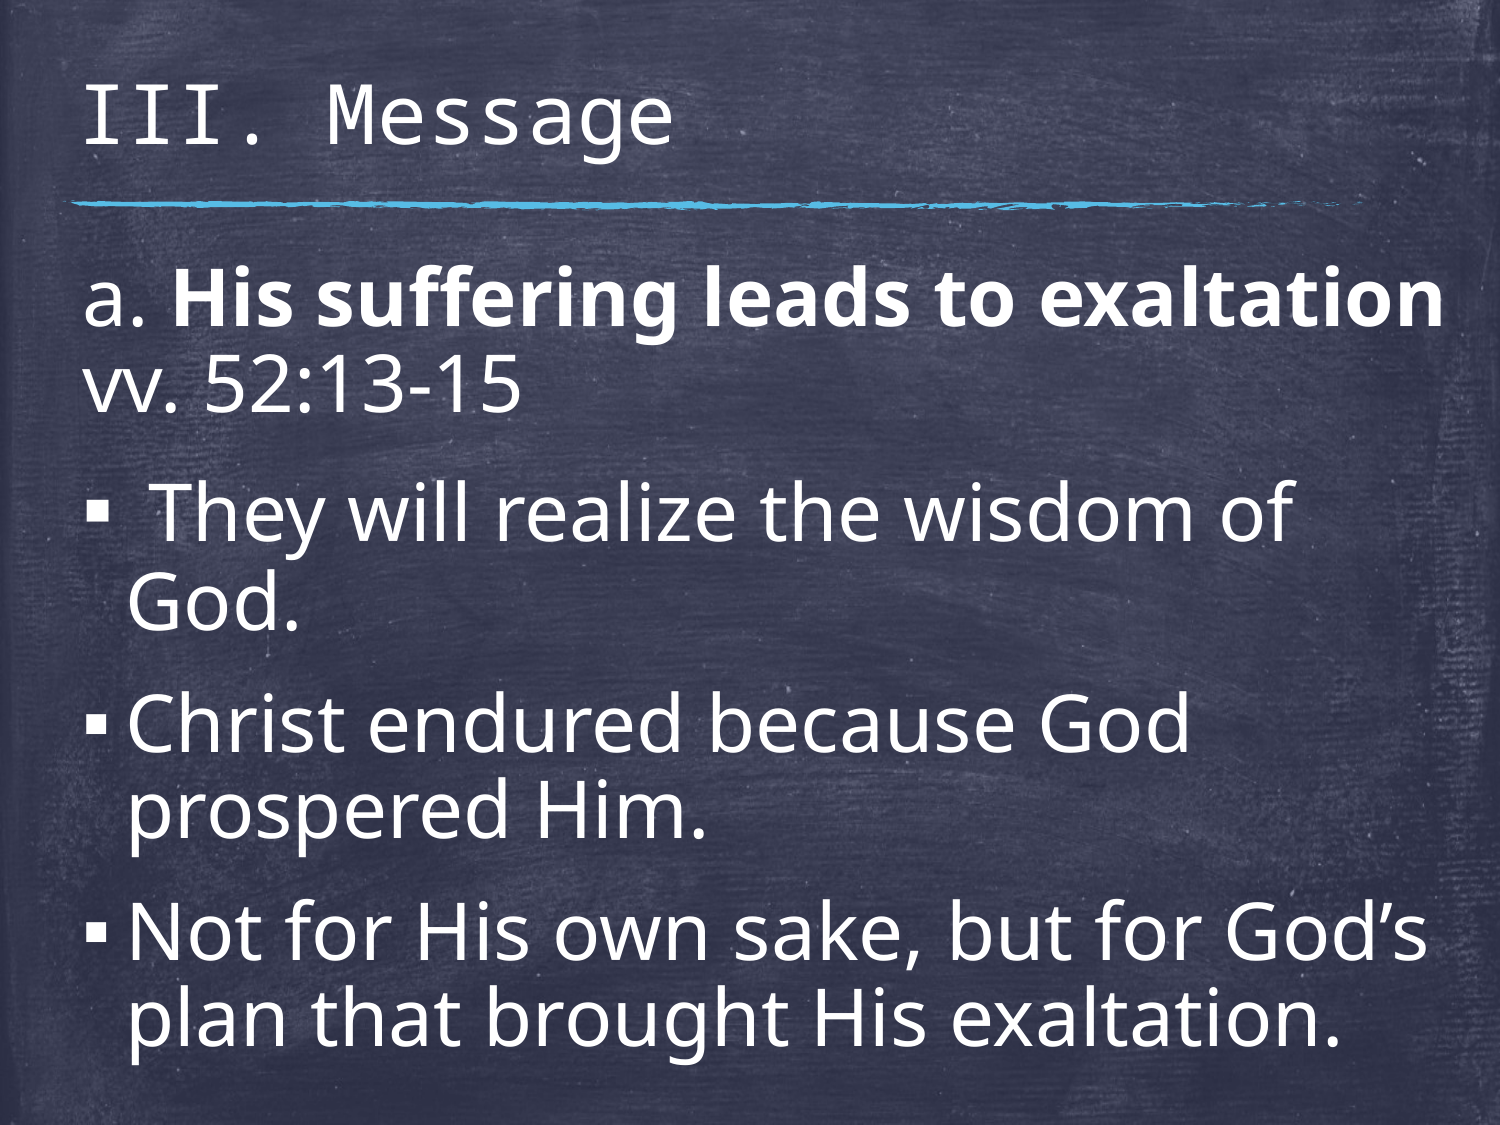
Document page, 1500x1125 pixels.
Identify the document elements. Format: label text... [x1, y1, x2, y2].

title III. Message [62, 0, 1298, 171]
list a. His suffering leads to exaltation vv. 52:13-15 They will realize the wisdom of God. Christ endured because God prospered Him. Not for His own sake, but for God’s plan that brought His exaltation. [67, 249, 1468, 1125]
